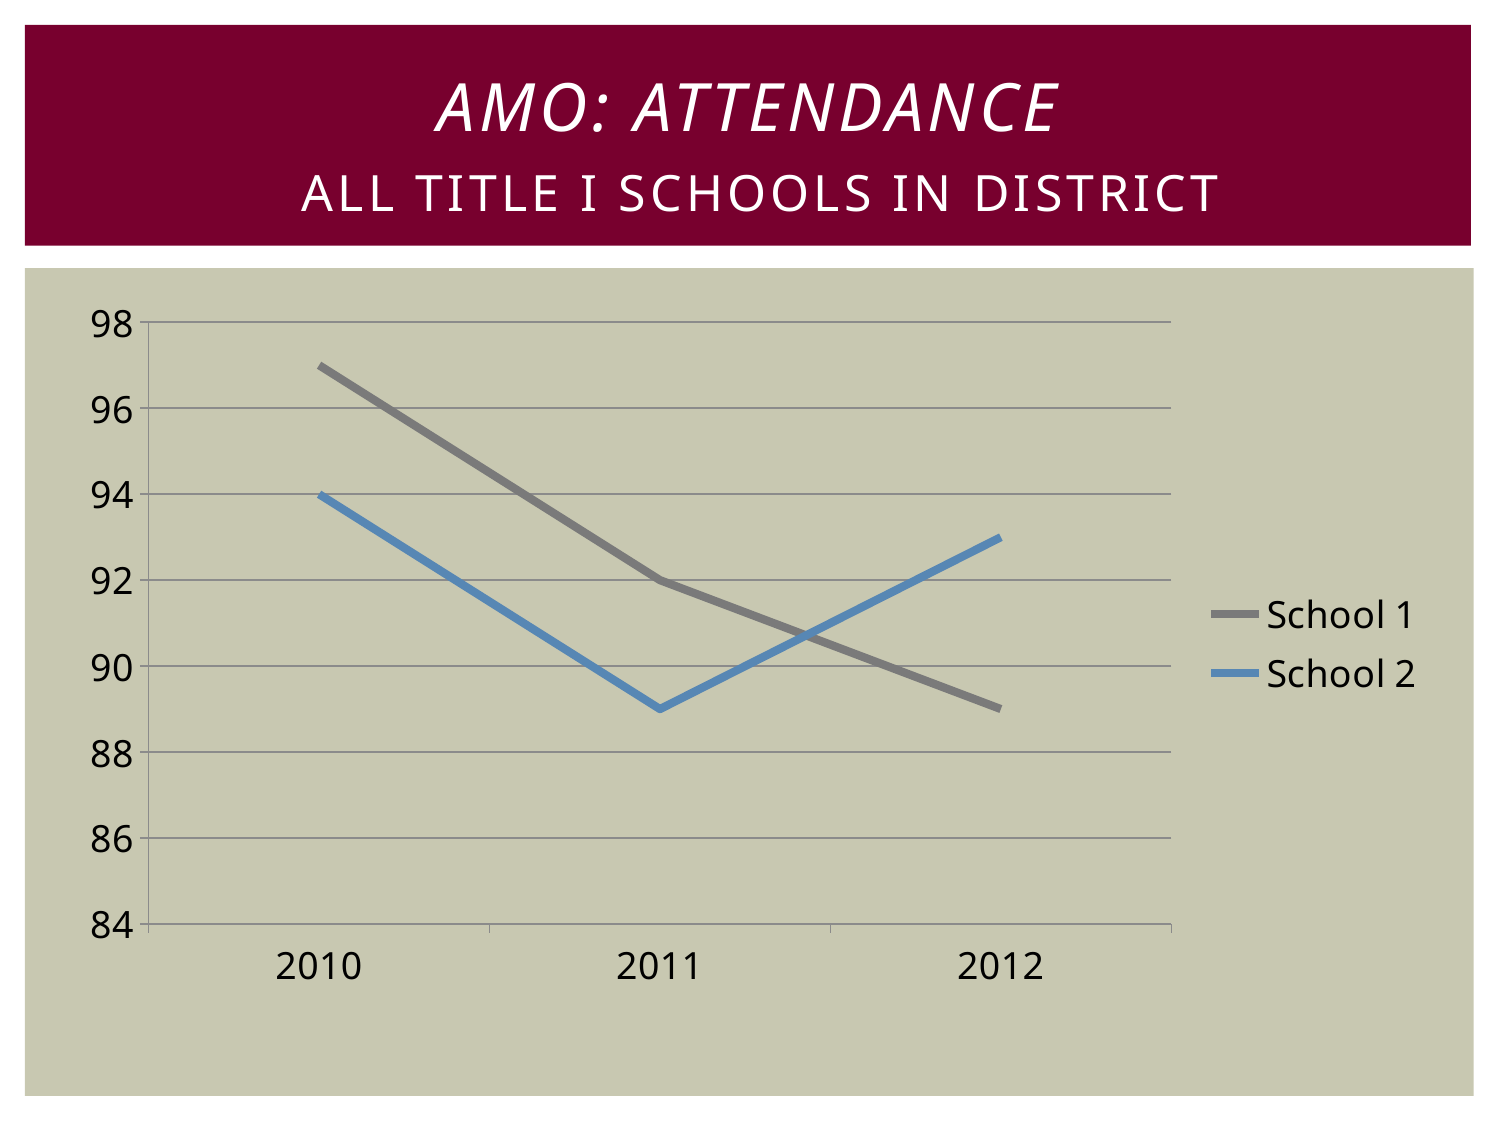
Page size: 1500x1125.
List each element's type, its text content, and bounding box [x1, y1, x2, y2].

title AMO: Attendance All title I schools in district [62, 58, 1438, 232]
chart [62, 281, 1442, 1006]
